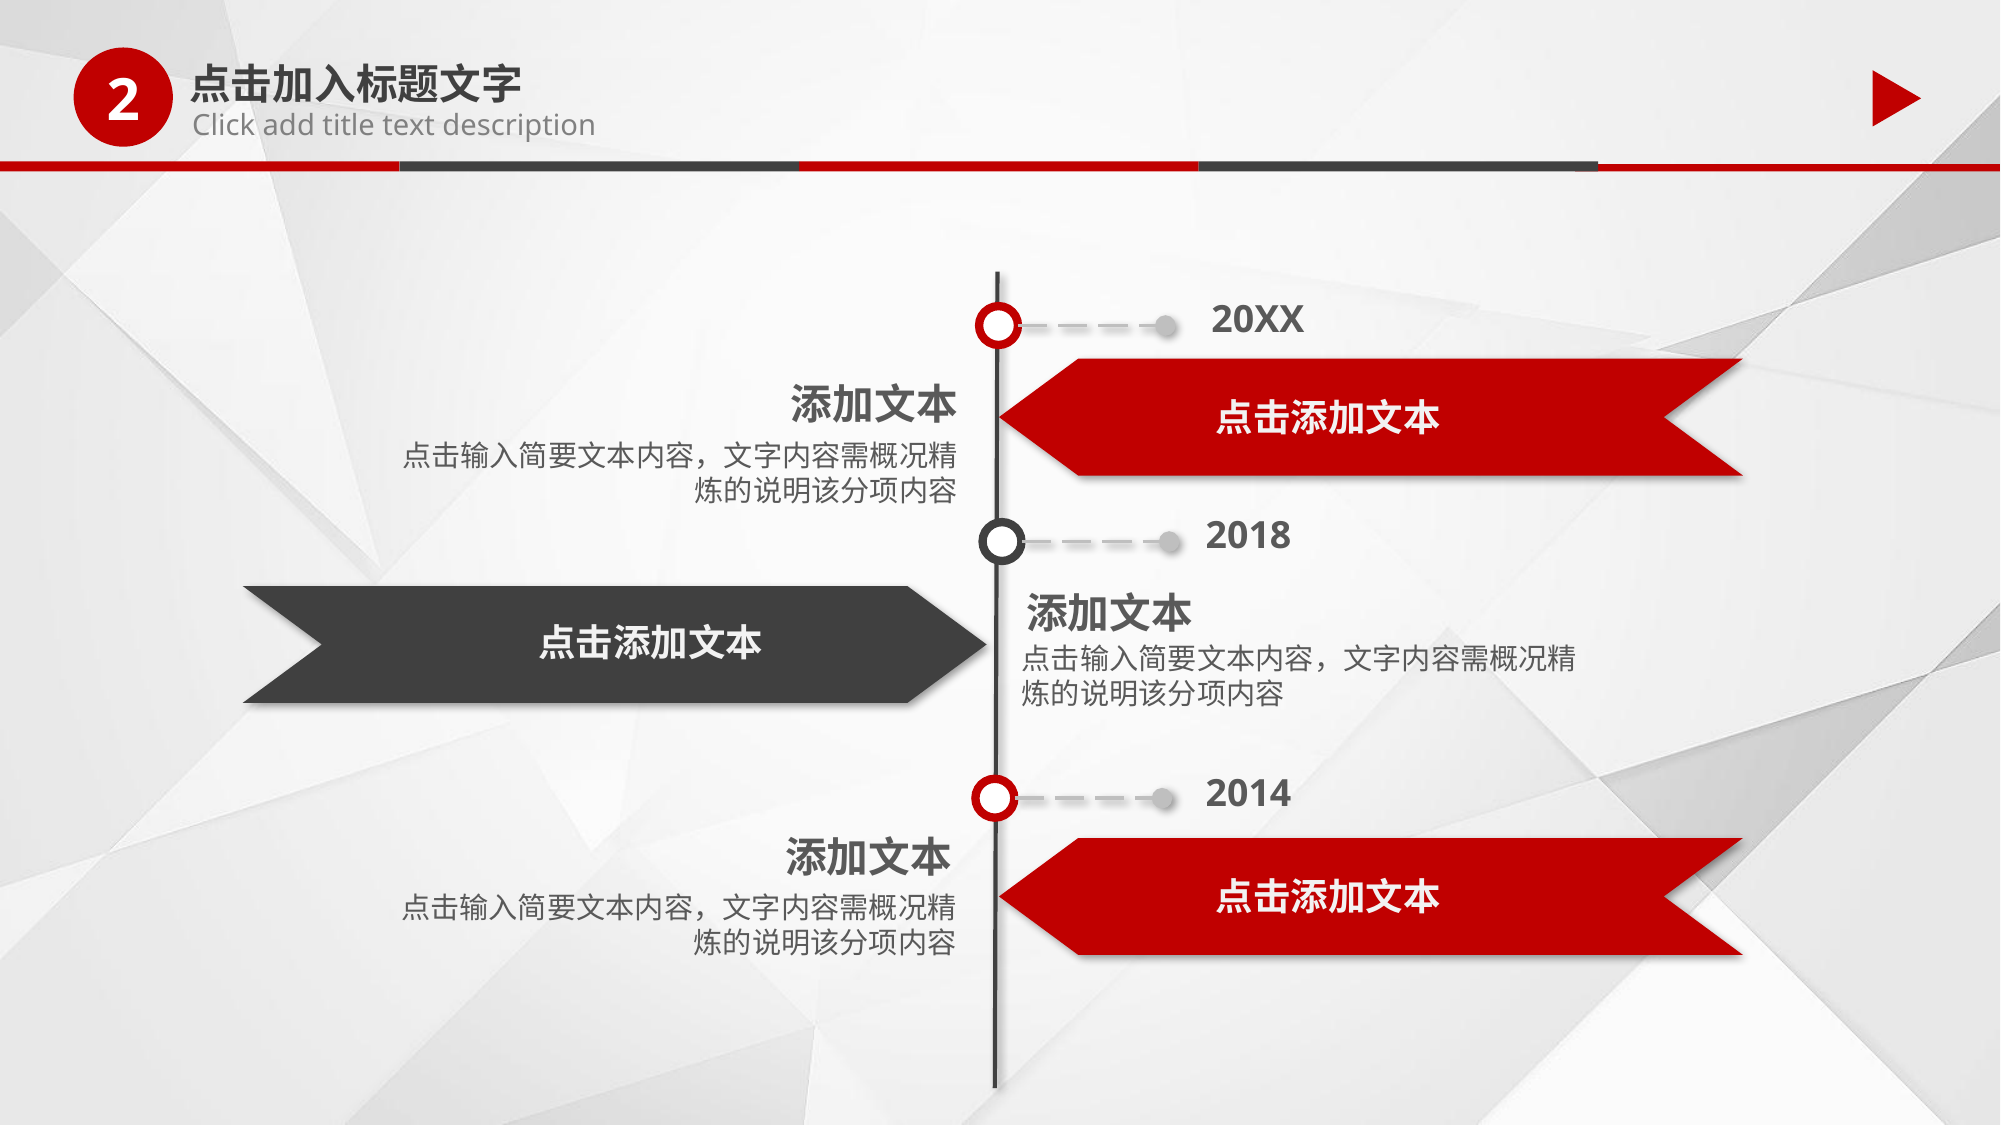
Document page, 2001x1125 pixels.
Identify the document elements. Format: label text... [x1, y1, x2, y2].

text_box 点击输入简要文本内容，文字内容需概况精炼的说明该分项内容 [373, 431, 970, 513]
text_box 添加文本 [1014, 580, 1238, 643]
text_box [998, 358, 1743, 476]
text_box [994, 818, 998, 1089]
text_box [994, 561, 998, 778]
text_box 点击输入简要文本内容，文字内容需概况精炼的说明该分项内容 [372, 883, 968, 965]
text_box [242, 586, 987, 703]
text_box 20XX [1200, 289, 1341, 346]
text_box 点击输入简要文本内容，文字内容需概况精炼的说明该分项内容 [1010, 635, 1606, 717]
text_box 添加文本 [746, 372, 970, 434]
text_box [73, 47, 681, 150]
picture [0, 0, 2001, 1125]
text_box 2014 [1194, 763, 1336, 820]
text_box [998, 838, 1743, 955]
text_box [0, 161, 2000, 172]
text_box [982, 522, 1170, 561]
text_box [979, 306, 1166, 345]
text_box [975, 778, 1163, 818]
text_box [994, 271, 998, 306]
text_box [1871, 68, 1924, 129]
text_box 2018 [1194, 505, 1336, 562]
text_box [994, 345, 998, 522]
text_box 添加文本 [740, 825, 964, 887]
